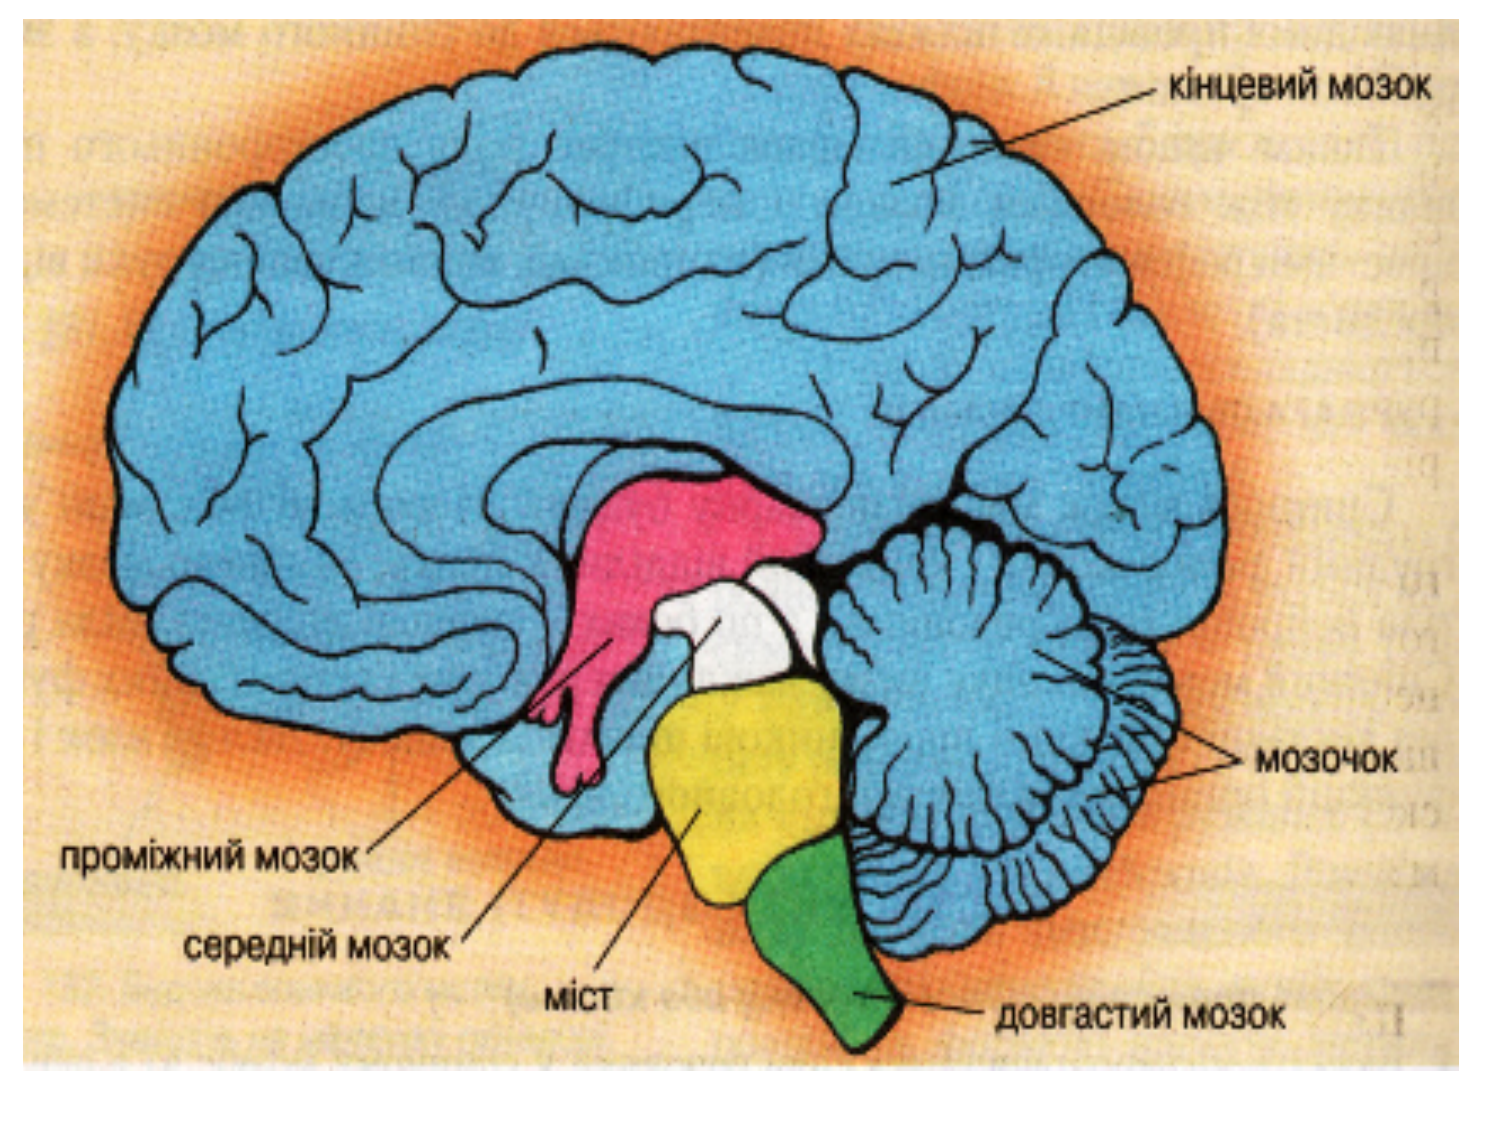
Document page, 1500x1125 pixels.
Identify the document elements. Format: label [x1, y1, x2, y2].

picture [22, 18, 1459, 1071]
